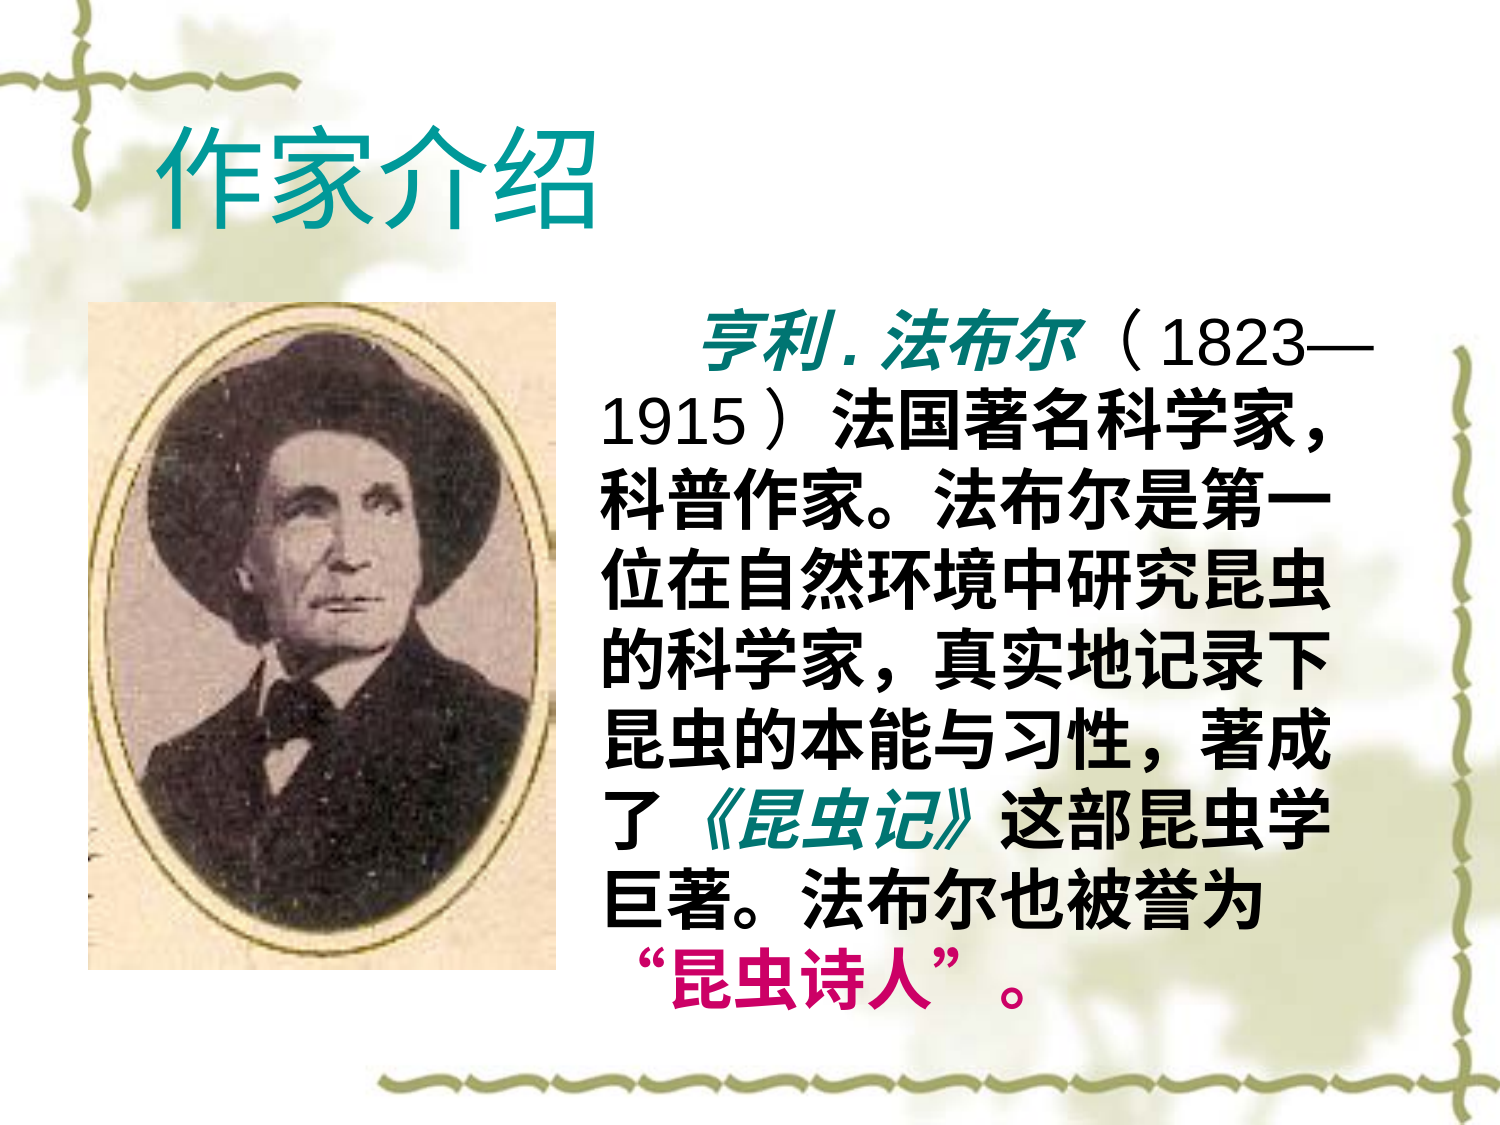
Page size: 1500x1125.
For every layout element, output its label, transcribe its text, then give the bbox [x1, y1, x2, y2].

title 作家介绍 [82, 90, 674, 262]
picture [0, 0, 1500, 1125]
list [88, 302, 556, 971]
text_box 亨利.法布尔（1823—1915）法国著名科学家，科普作家。法布尔是第一位在自然环境中研究昆虫的科学家，真实地记录下昆虫的本能与习性，著成了《昆虫记》这部昆虫学巨著。法布尔也被誉为“昆虫诗人”。 [584, 290, 1400, 1026]
